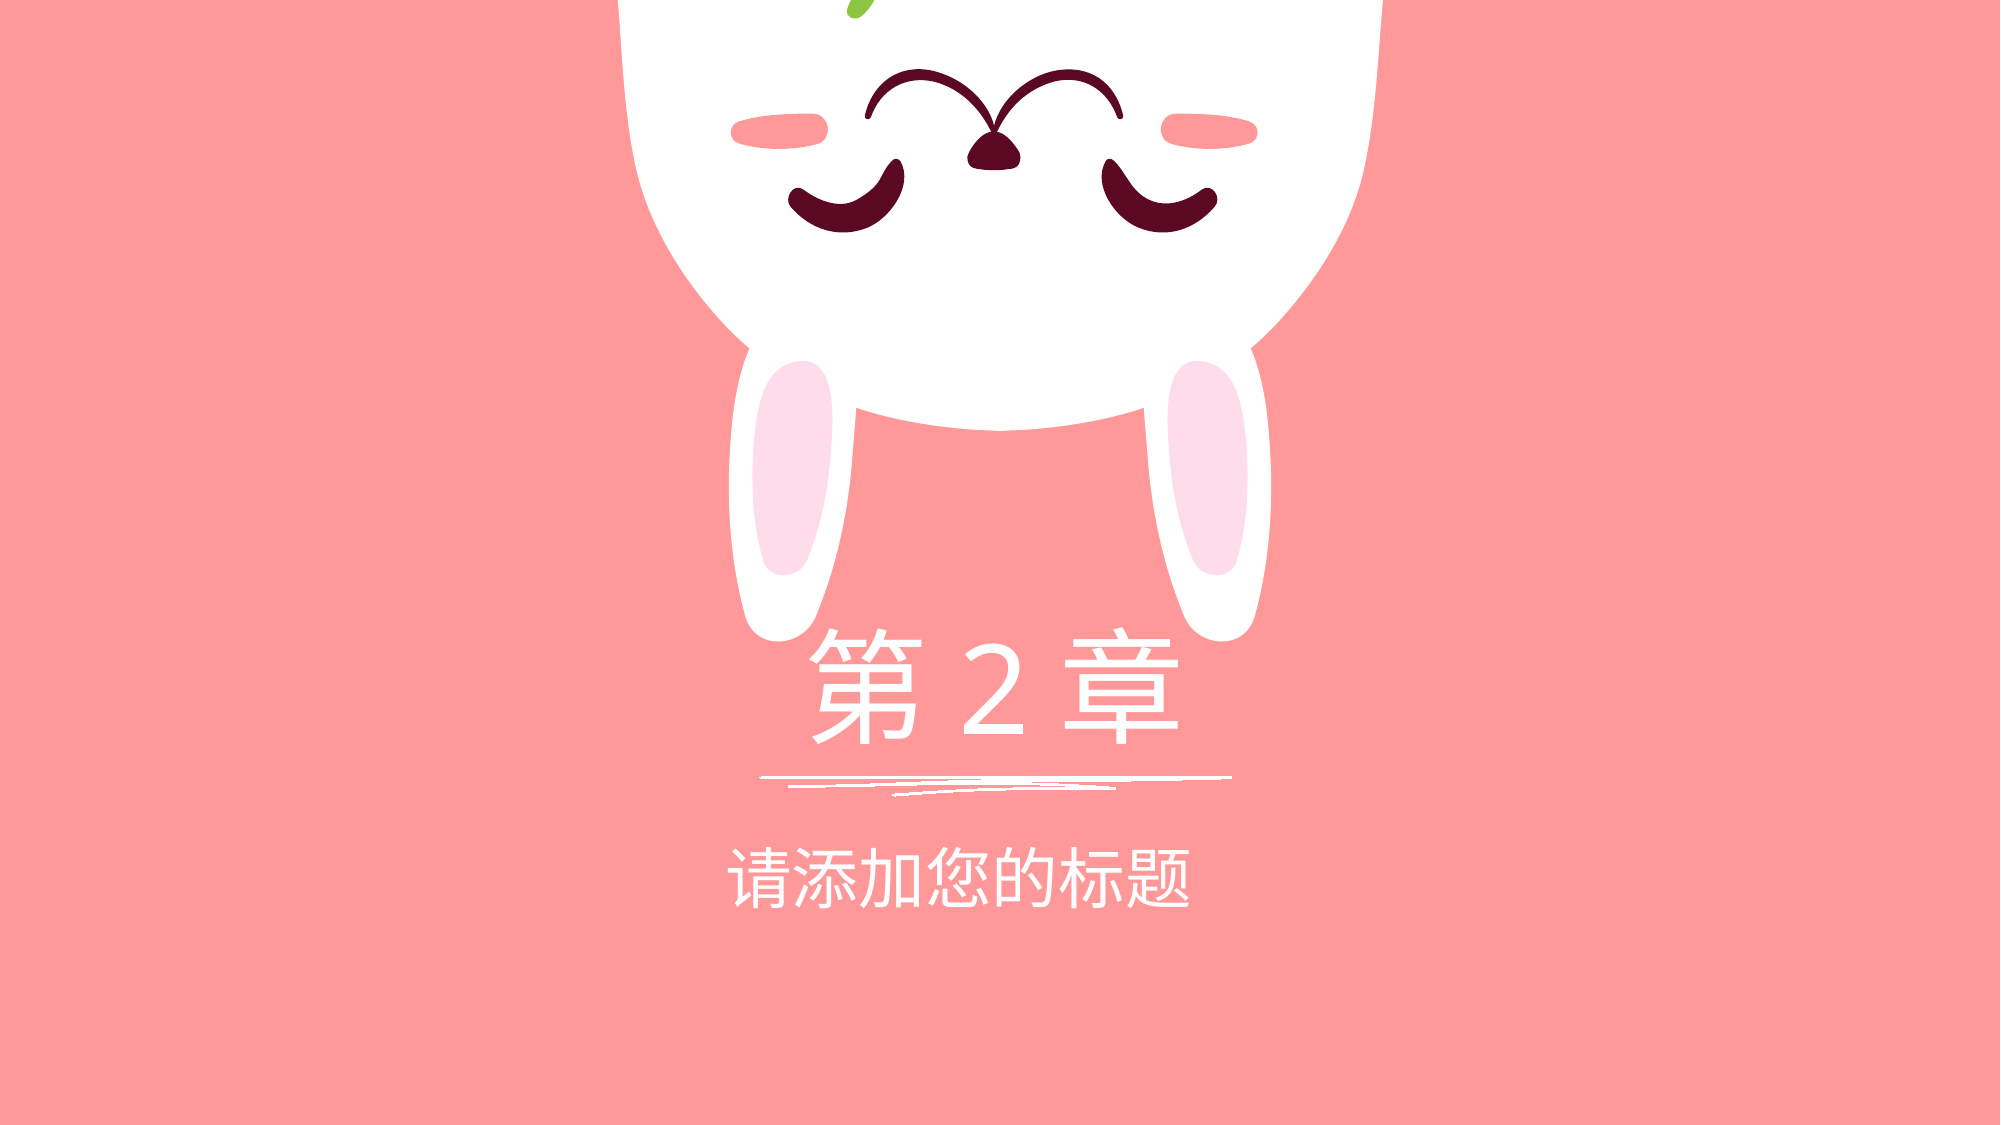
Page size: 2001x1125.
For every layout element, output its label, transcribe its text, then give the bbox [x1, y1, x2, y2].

text_box 请添加您的标题 [710, 829, 1290, 925]
text_box [759, 776, 1232, 797]
text_box 第2章 [741, 654, 1246, 743]
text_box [611, 0, 1389, 654]
